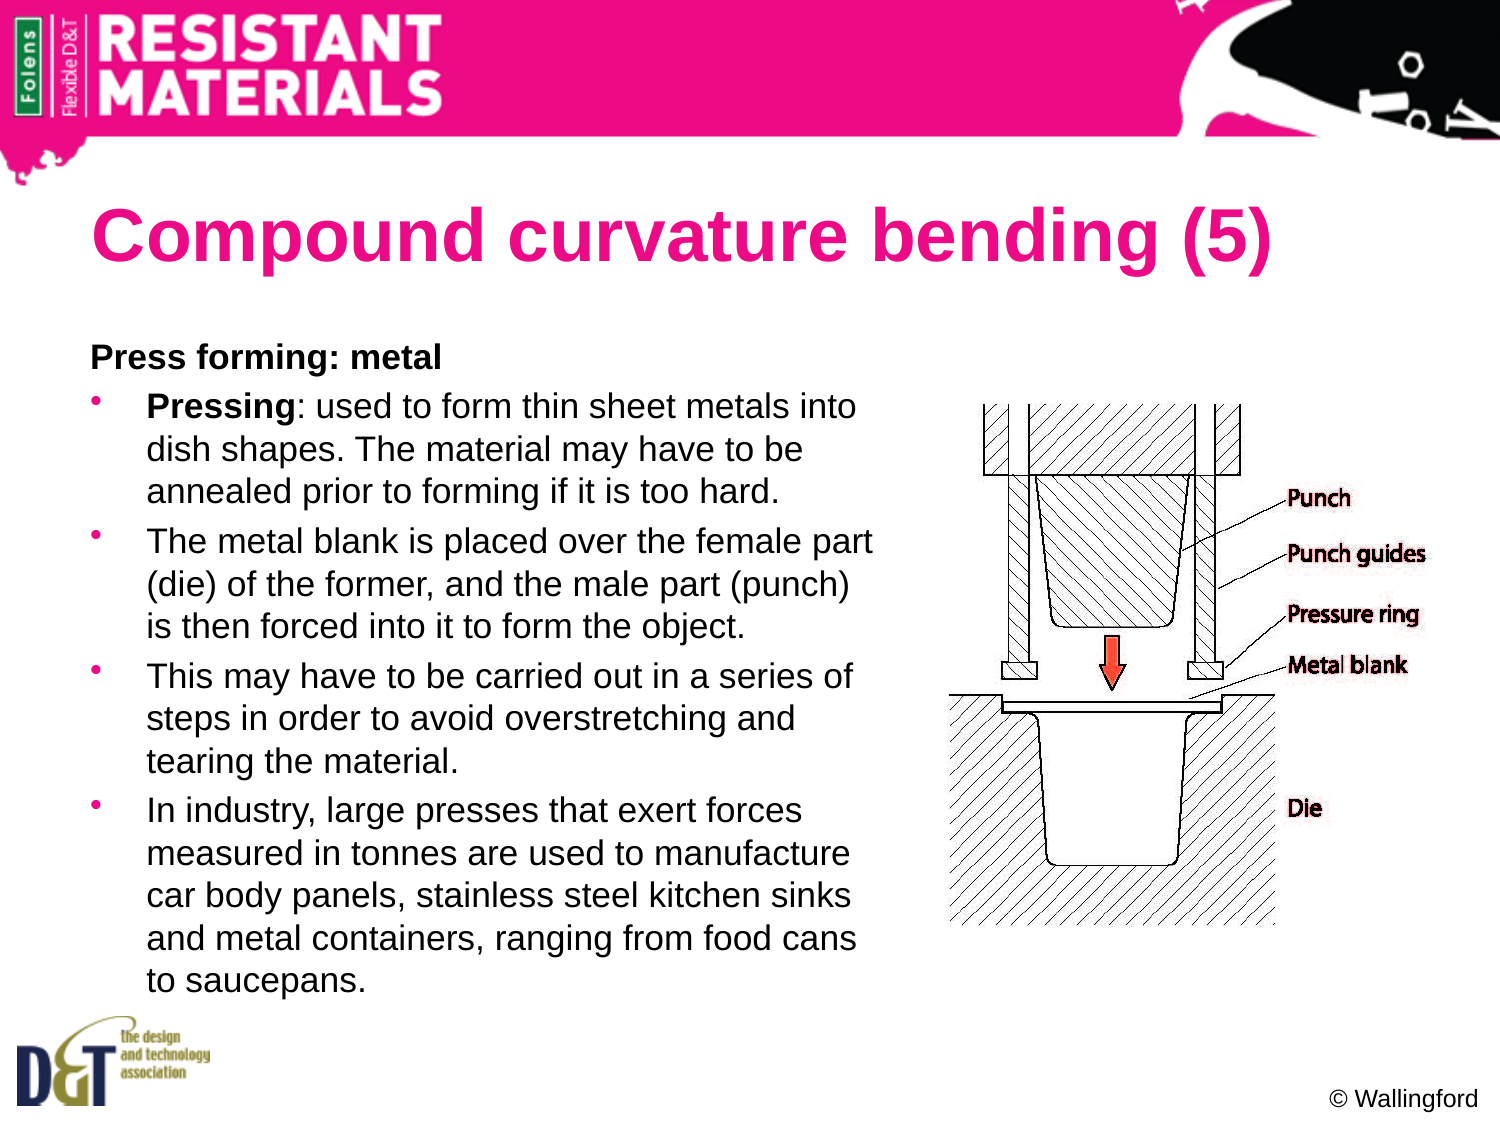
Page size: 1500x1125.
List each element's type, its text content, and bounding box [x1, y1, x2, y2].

text_box © Wallingford [1257, 1074, 1495, 1125]
picture [0, 0, 1500, 1125]
title Compound curvature bending (5) [76, 160, 1427, 301]
list Press forming: metal Pressing: used to form thin sheet metals into dish shapes. The material may have to be annealed prior to forming if it is too hard. The metal blank is placed over the female part (die) of the former, and the male part (punch) is then forced into it to form the object. This may have to be carried out in a series of steps in order to avoid overstretching and tearing the material. In industry, large presses that exert forces measured in tonnes are used to manufacture car body panels, stainless steel kitchen sinks and metal containers, ranging from food cans to saucepans. [75, 326, 892, 1005]
